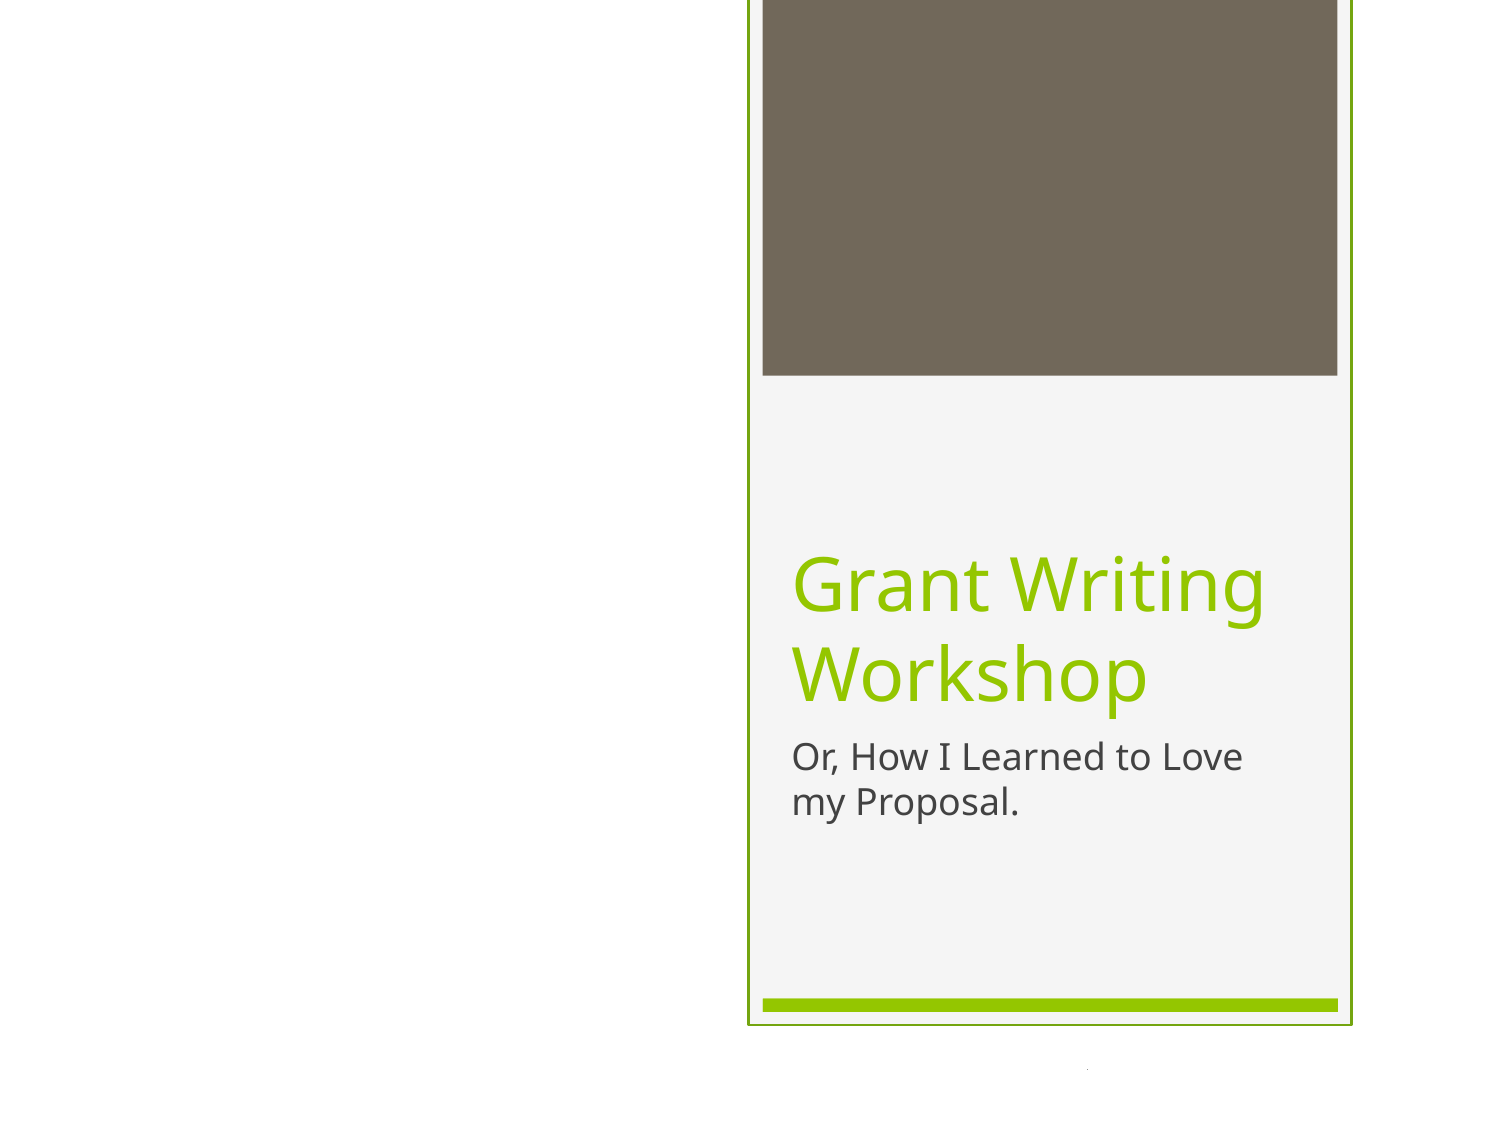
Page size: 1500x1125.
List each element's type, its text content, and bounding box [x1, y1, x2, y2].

text_box Or, How I Learned to Love my Proposal. [776, 725, 1320, 932]
text_box Grant Writing Workshop [776, 444, 1320, 724]
